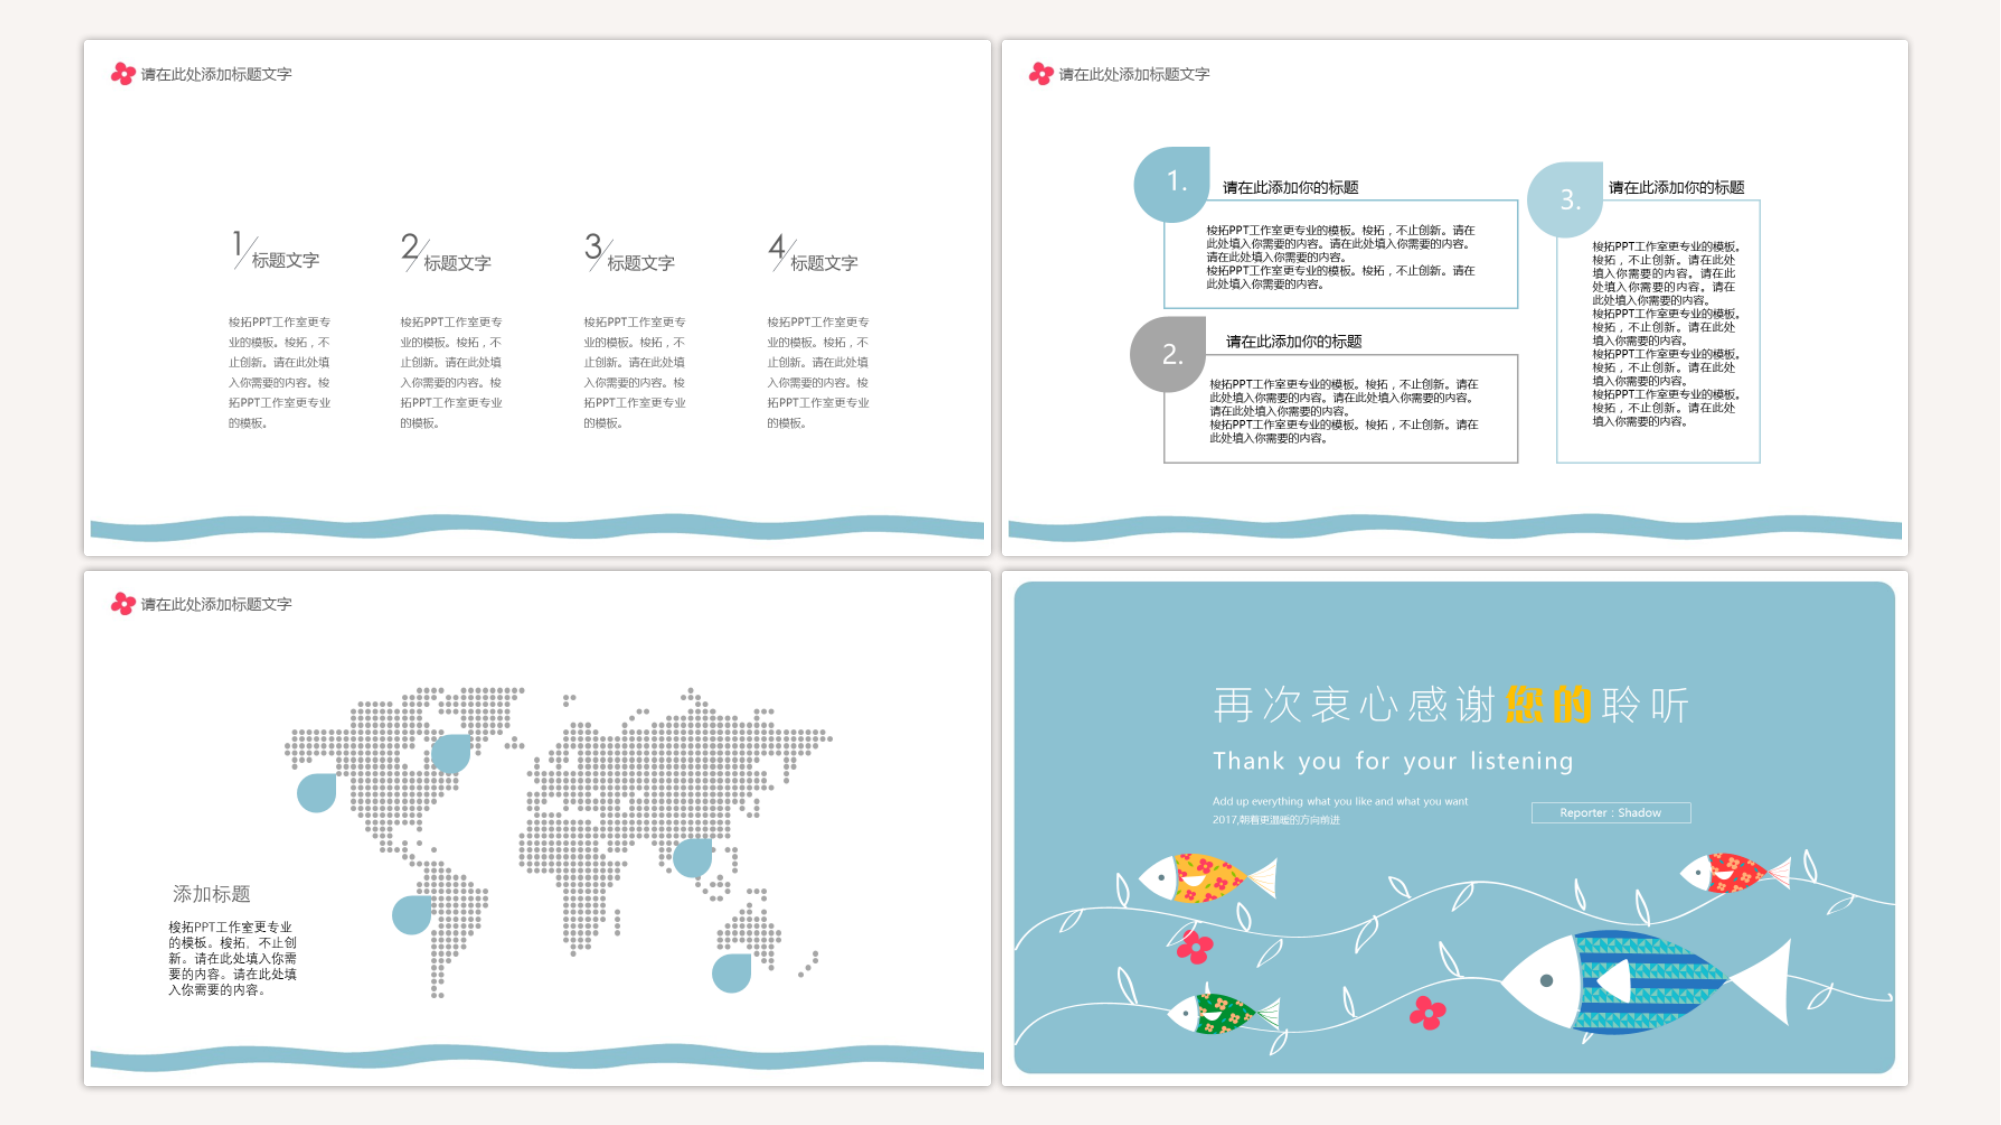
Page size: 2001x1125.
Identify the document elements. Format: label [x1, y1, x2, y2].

picture [90, 576, 985, 1080]
picture [1008, 576, 1903, 1080]
picture [1008, 46, 1903, 550]
picture [90, 46, 985, 550]
